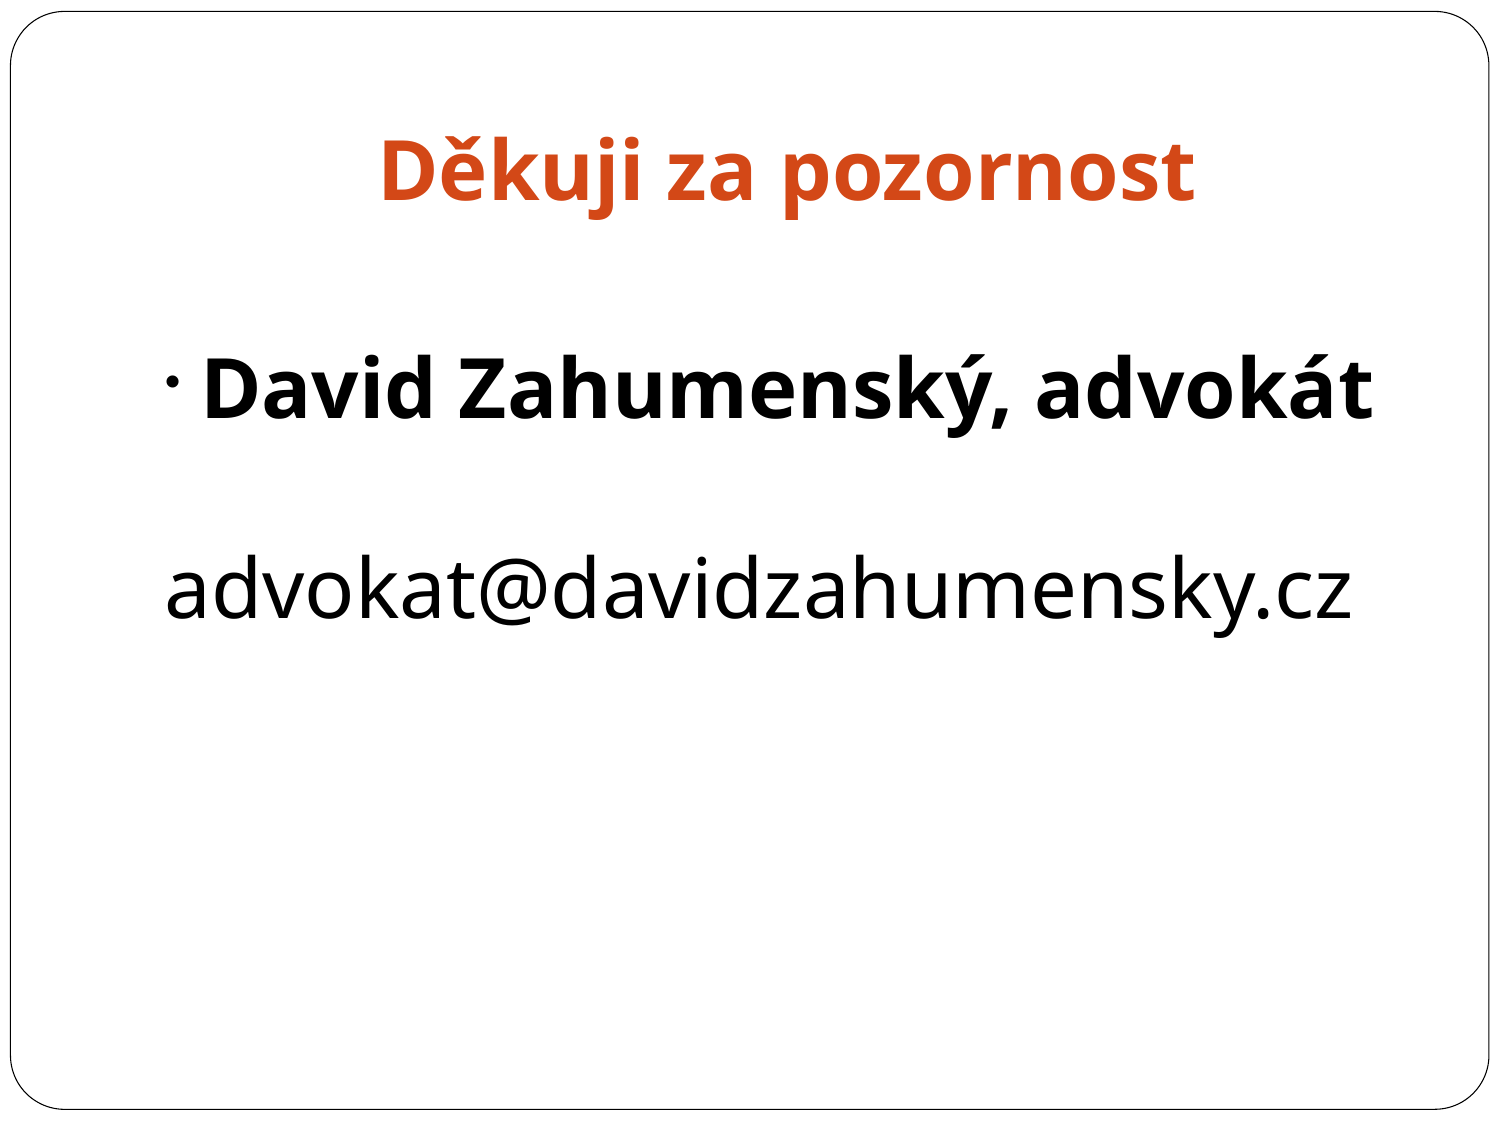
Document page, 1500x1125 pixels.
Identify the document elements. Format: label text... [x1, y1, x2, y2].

text_box Děkuji za pozornost [150, 45, 1425, 233]
text_box David Zahumenský, advokát advokat@davidzahumensky.cz [150, 237, 1425, 988]
